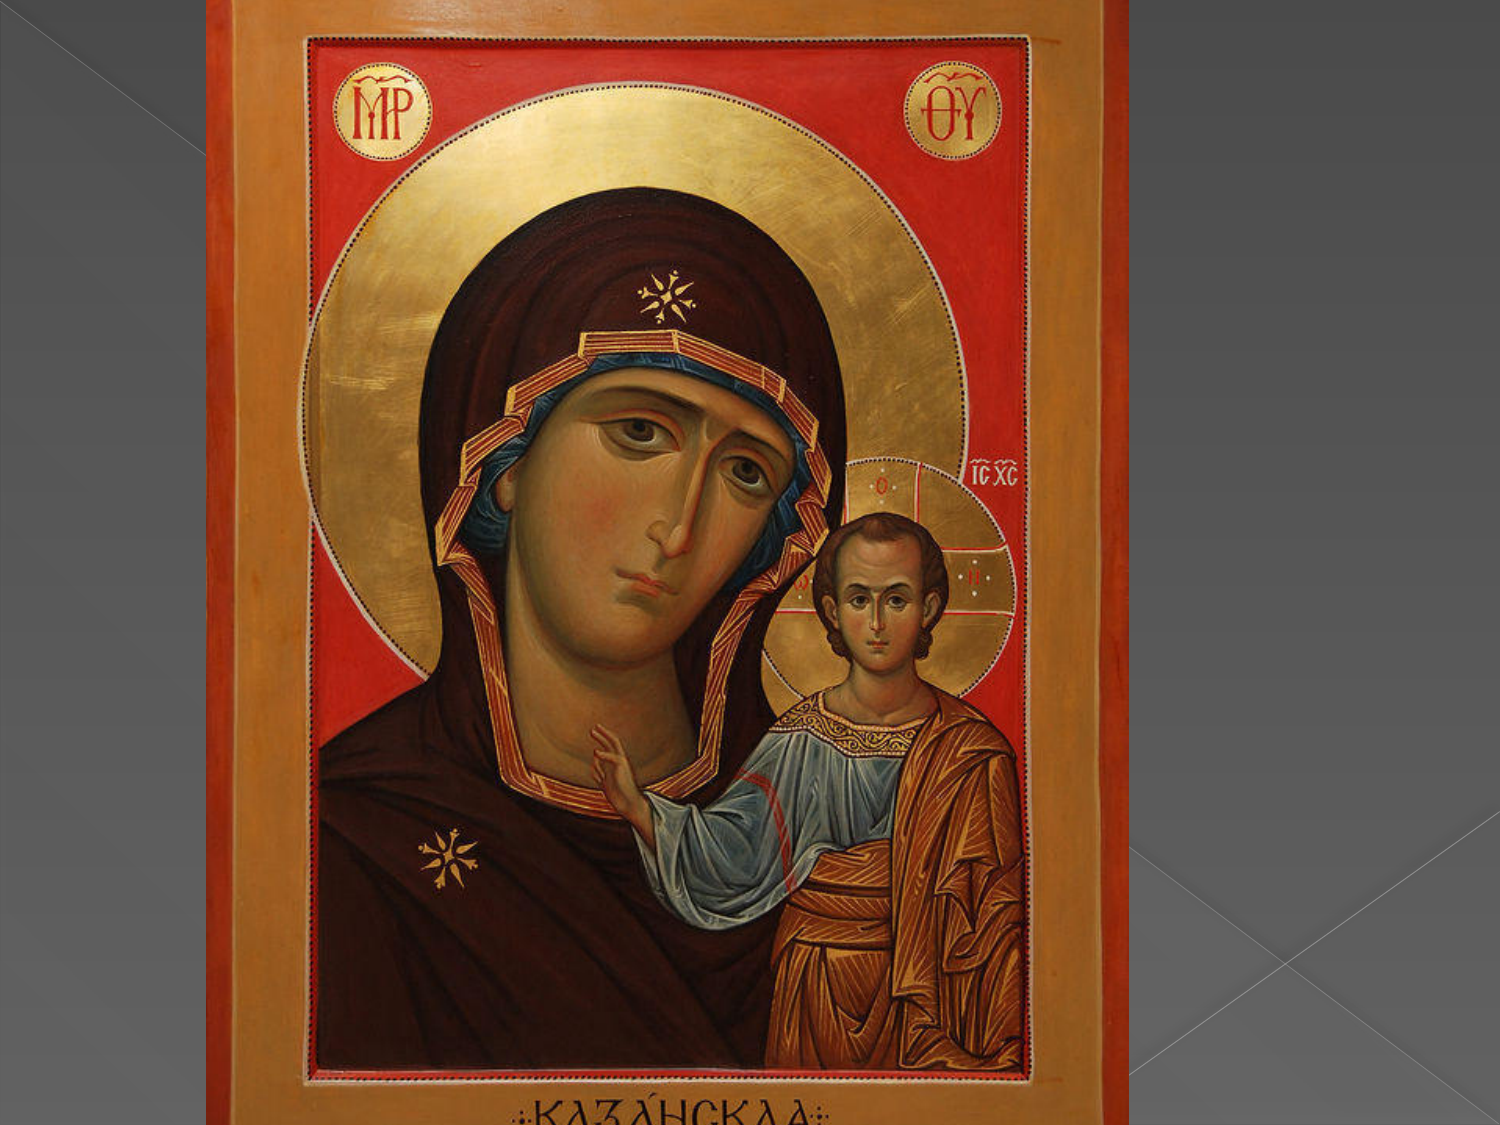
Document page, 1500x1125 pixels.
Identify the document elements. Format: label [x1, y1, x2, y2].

picture [206, 0, 1129, 1125]
